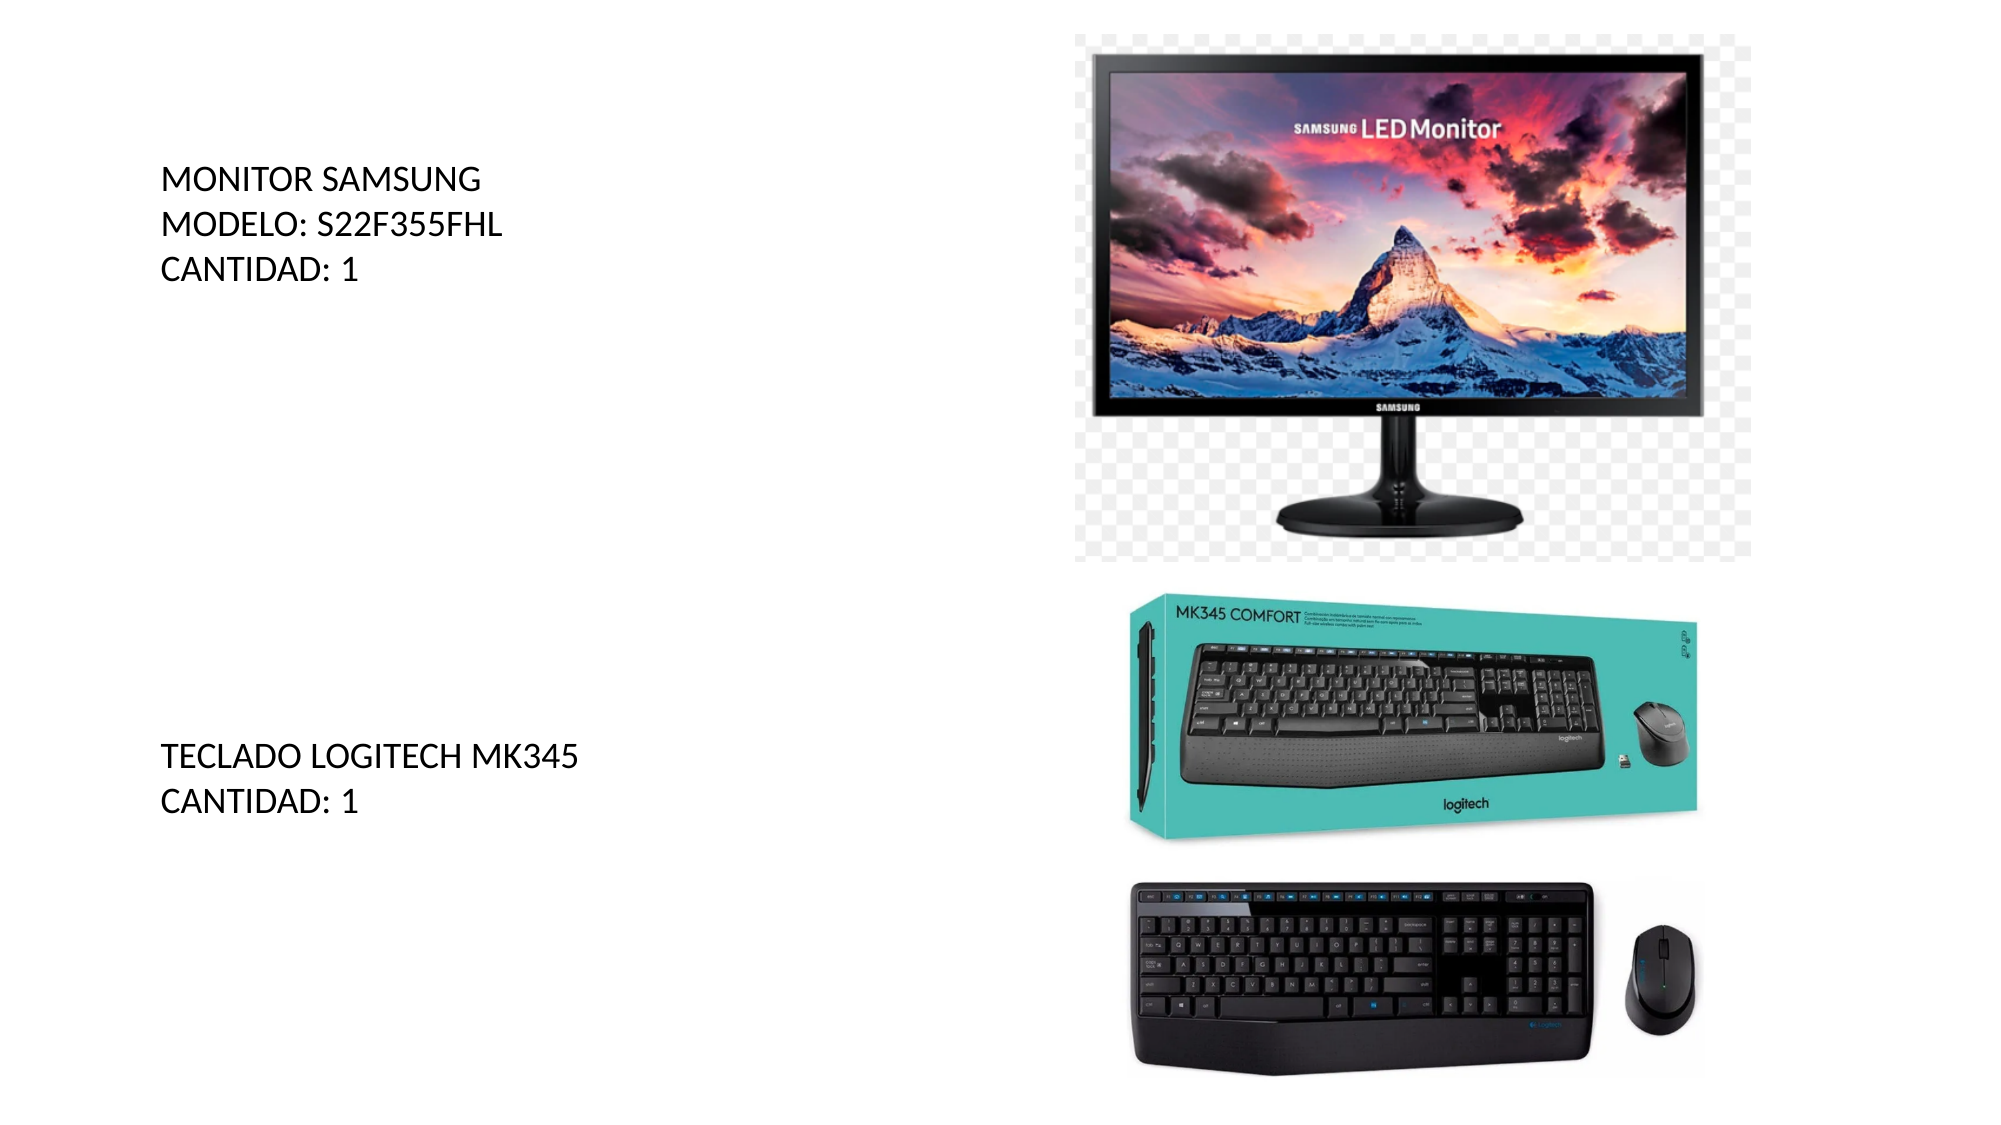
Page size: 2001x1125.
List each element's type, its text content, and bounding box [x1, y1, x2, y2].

picture [1109, 574, 1717, 1086]
text_box MONITOR SAMSUNG MODELO: S22F355FHL CANTIDAD: 1 [145, 146, 608, 296]
text_box TECLADO LOGITECH MK345 CANTIDAD: 1 [145, 724, 608, 829]
picture [1075, 34, 1751, 562]
